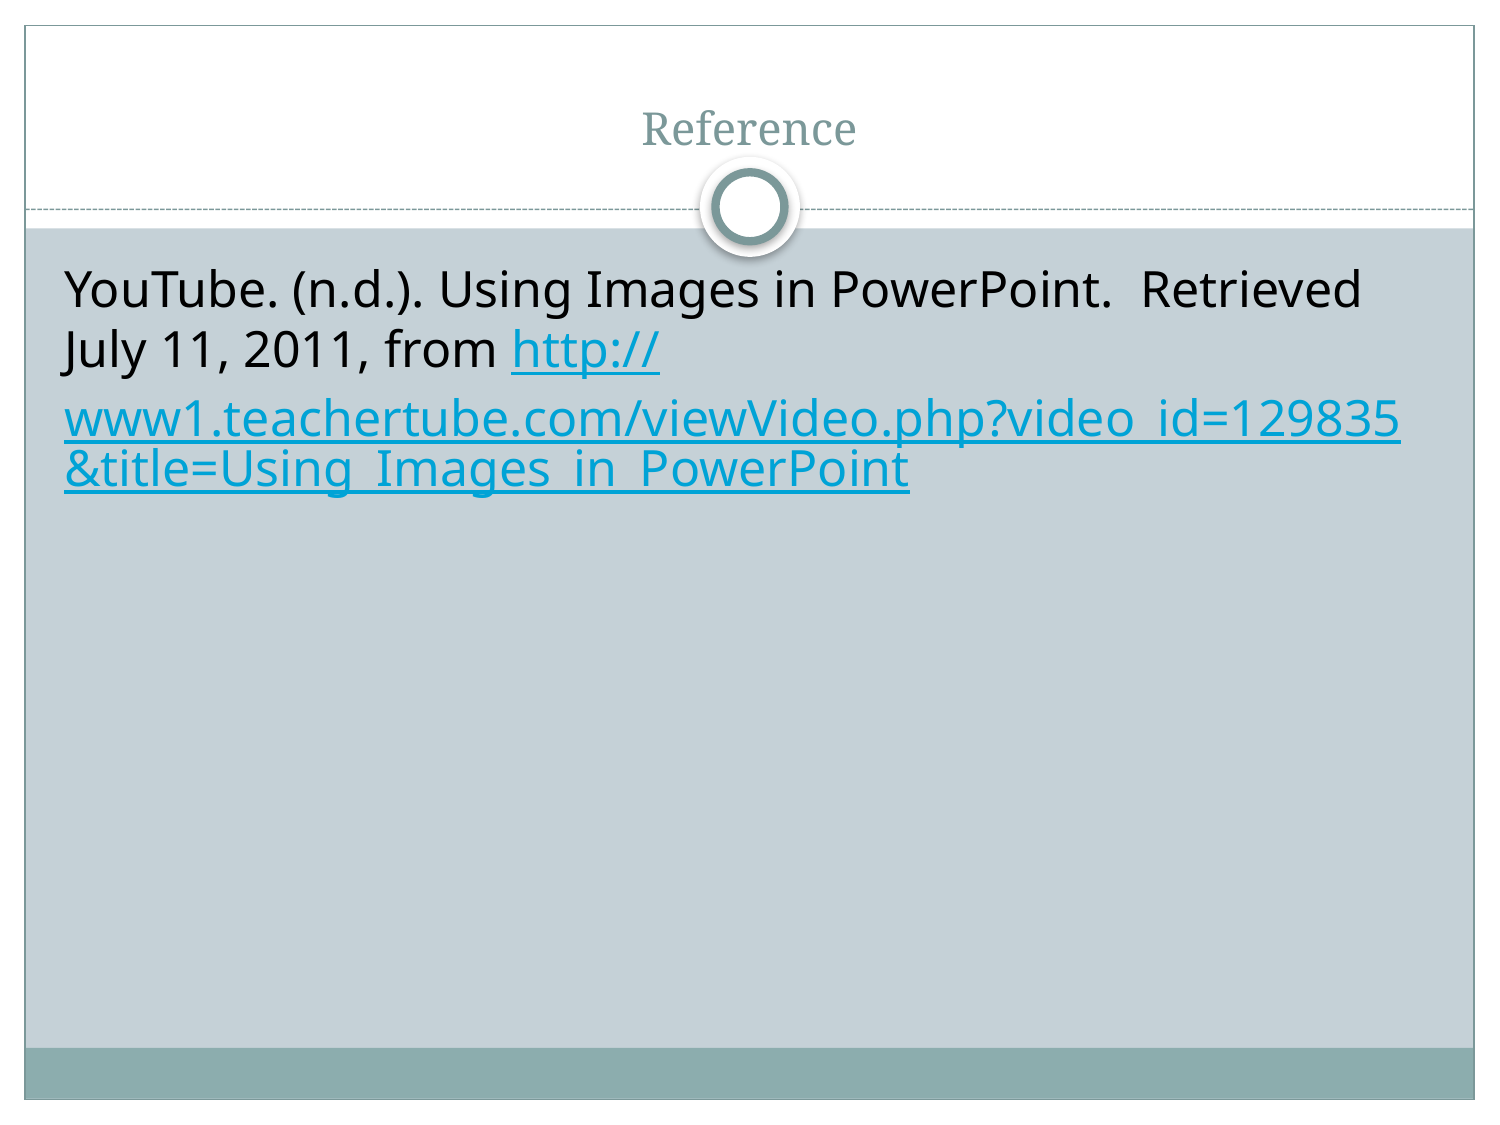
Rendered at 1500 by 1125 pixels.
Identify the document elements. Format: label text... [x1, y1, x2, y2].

list YouTube. (n.d.). Using Images in PowerPoint. Retrieved July 11, 2011, from http://www1.teachertube.com/viewVideo.php?video_id=129835&title=Using_Images_in_PowerPoint [49, 250, 1445, 1001]
title Reference [49, 37, 1450, 162]
